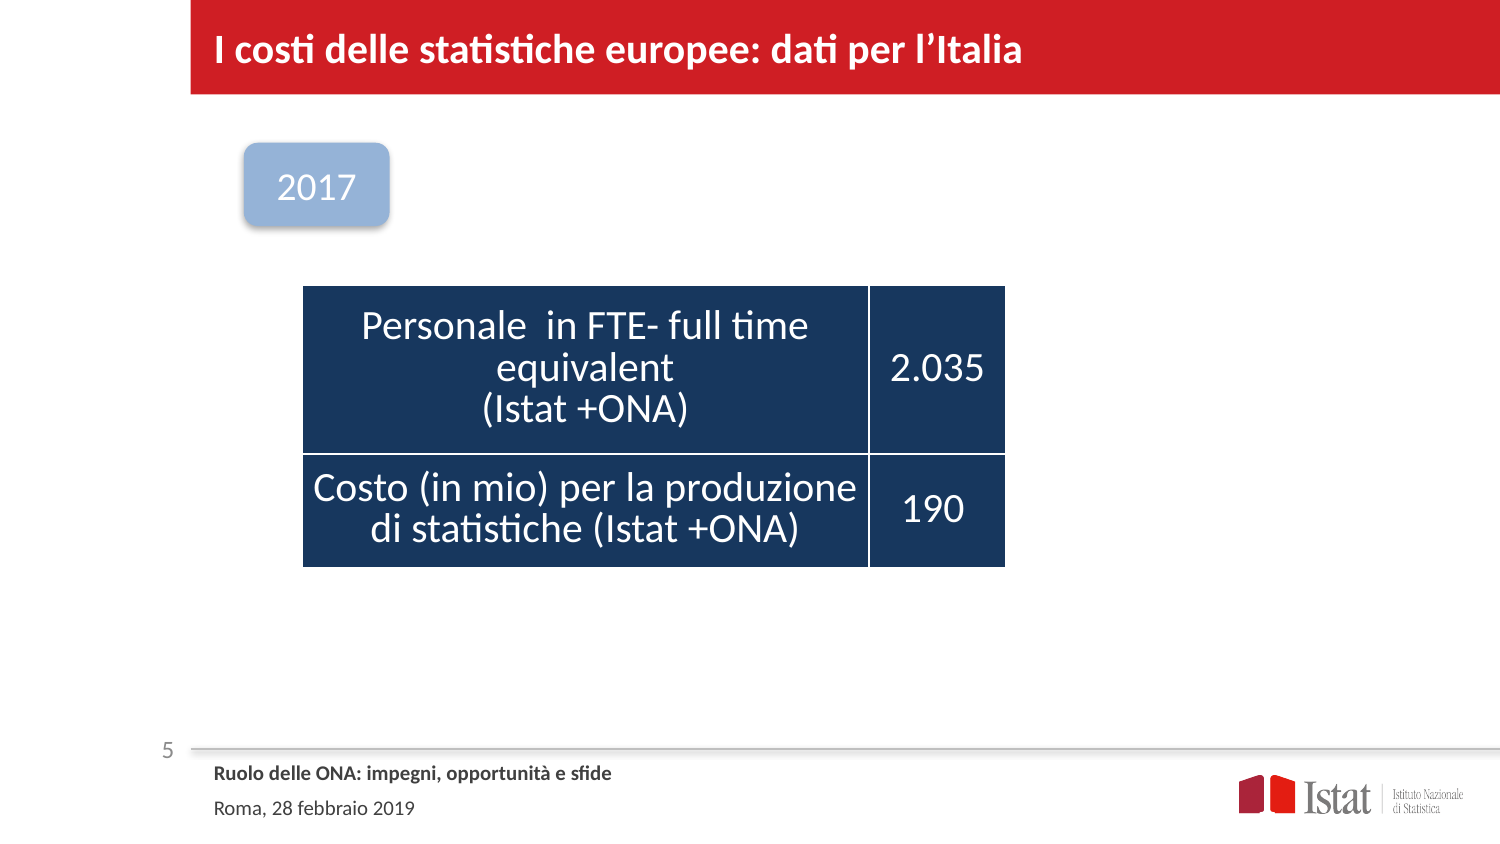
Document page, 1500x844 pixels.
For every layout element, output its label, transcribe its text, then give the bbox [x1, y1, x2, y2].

table_header 2.035 [870, 286, 1005, 453]
text_box Ruolo delle ONA: impegni, opportunità e sfide Roma, 28 febbraio 2019 [199, 762, 898, 827]
text_box I costi delle statistiche europee: dati per l’Italia [214, 21, 1463, 72]
table_cell 190 [870, 455, 1005, 567]
text_box 2017 [243, 141, 391, 227]
slide_number 5 [122, 725, 190, 771]
text_box [190, 0, 1500, 95]
table_header Personale in FTE- full time equivalent (Istat +ONA) [303, 286, 868, 453]
picture [1239, 775, 1463, 814]
table_cell Costo (in mio) per la produzione di statistiche (Istat +ONA) [303, 455, 868, 567]
